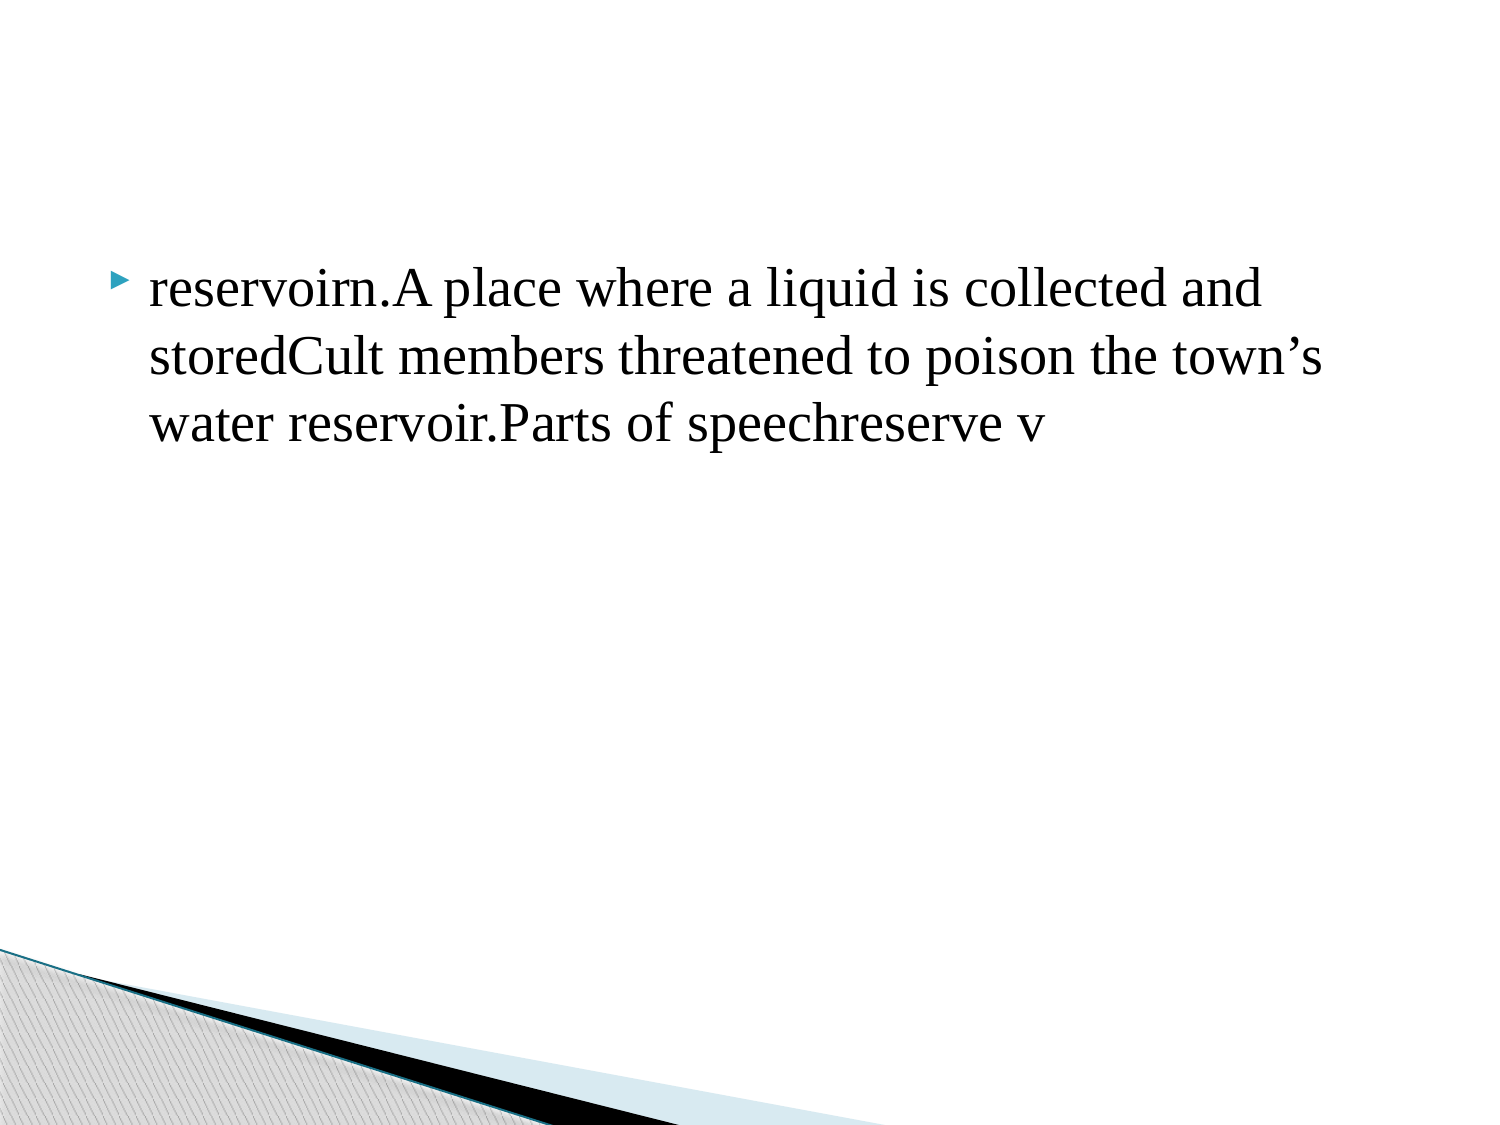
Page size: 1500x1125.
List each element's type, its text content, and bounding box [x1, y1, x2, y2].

list reservoirn.A place where a liquid is collected and storedCult members threatened to poison the town’s water reservoir.Parts of speechreserve v [75, 243, 1425, 986]
